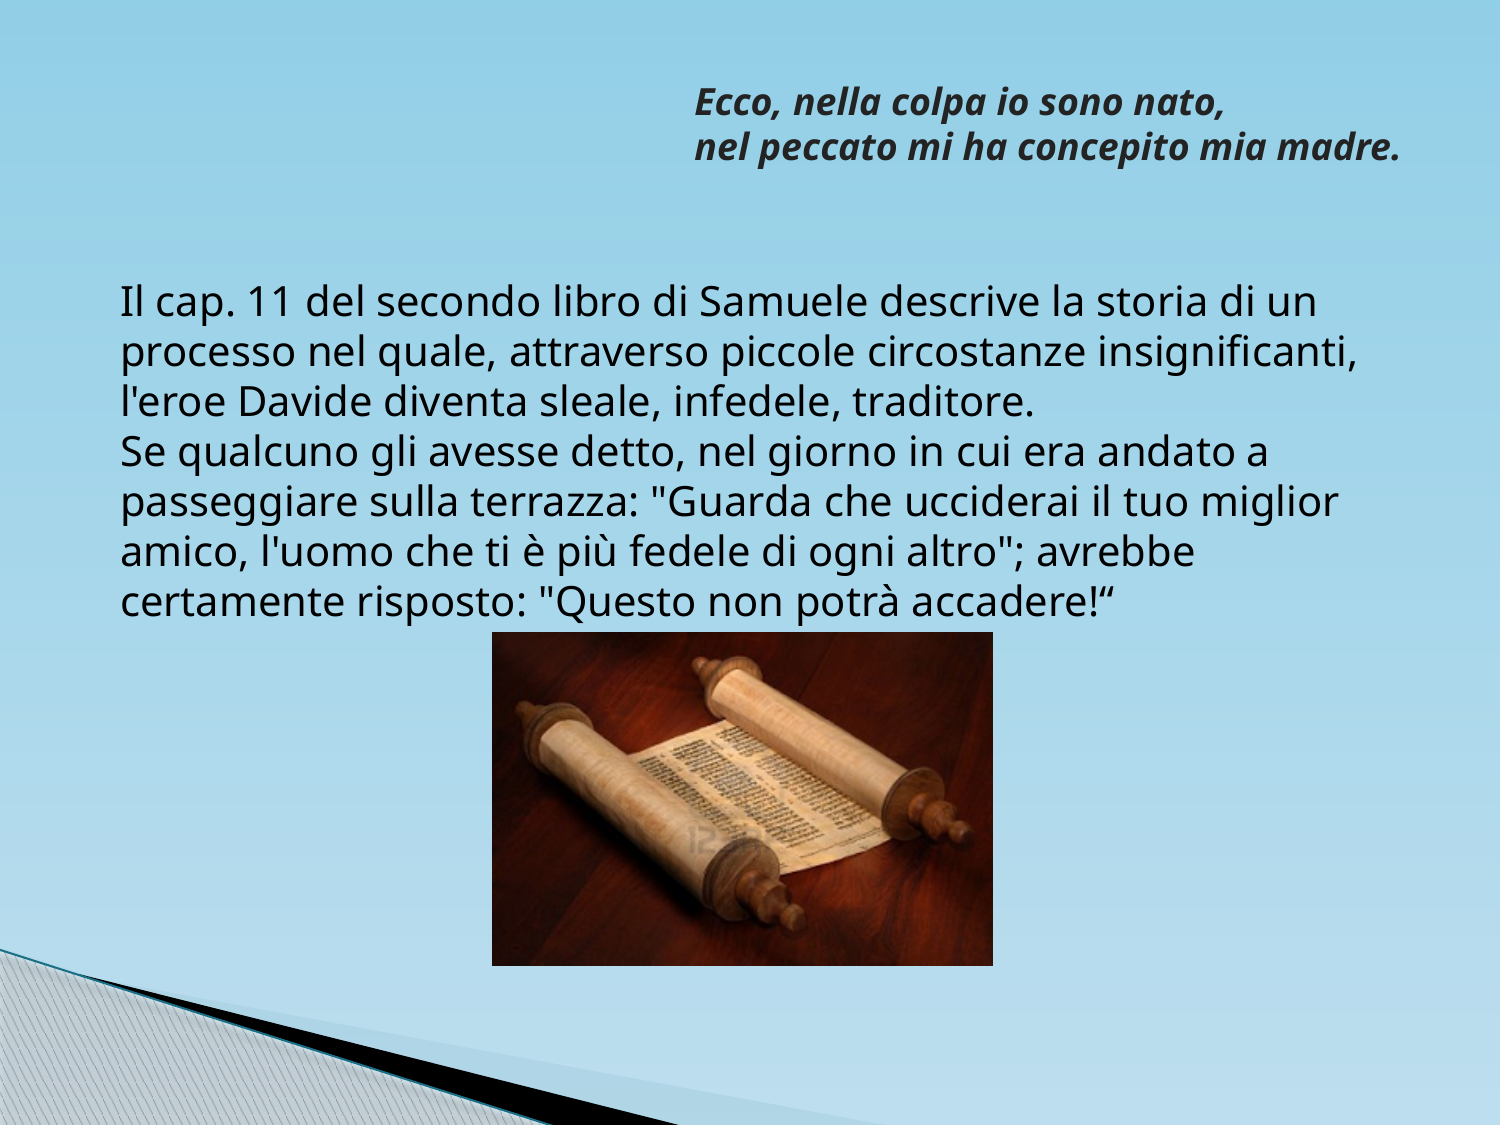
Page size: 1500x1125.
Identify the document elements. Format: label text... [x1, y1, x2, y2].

picture [491, 632, 993, 966]
text_box Il cap. 11 del secondo libro di Samuele descrive la storia di un processo nel quale, attraverso piccole circostanze insignificanti, l'eroe Davide diventa sleale, infedele, traditore. Se qualcuno gli avesse detto, nel giorno in cui era andato a passeggiare sulla terrazza: "Guarda che ucciderai il tuo miglior amico, l'uomo che ti è più fedele di ogni altro"; avrebbe certamente risposto: "Questo non potrà accadere!“ [105, 222, 1395, 678]
text_box Ecco, nella colpa io sono nato, nel peccato mi ha concepito mia madre. [679, 70, 1430, 175]
